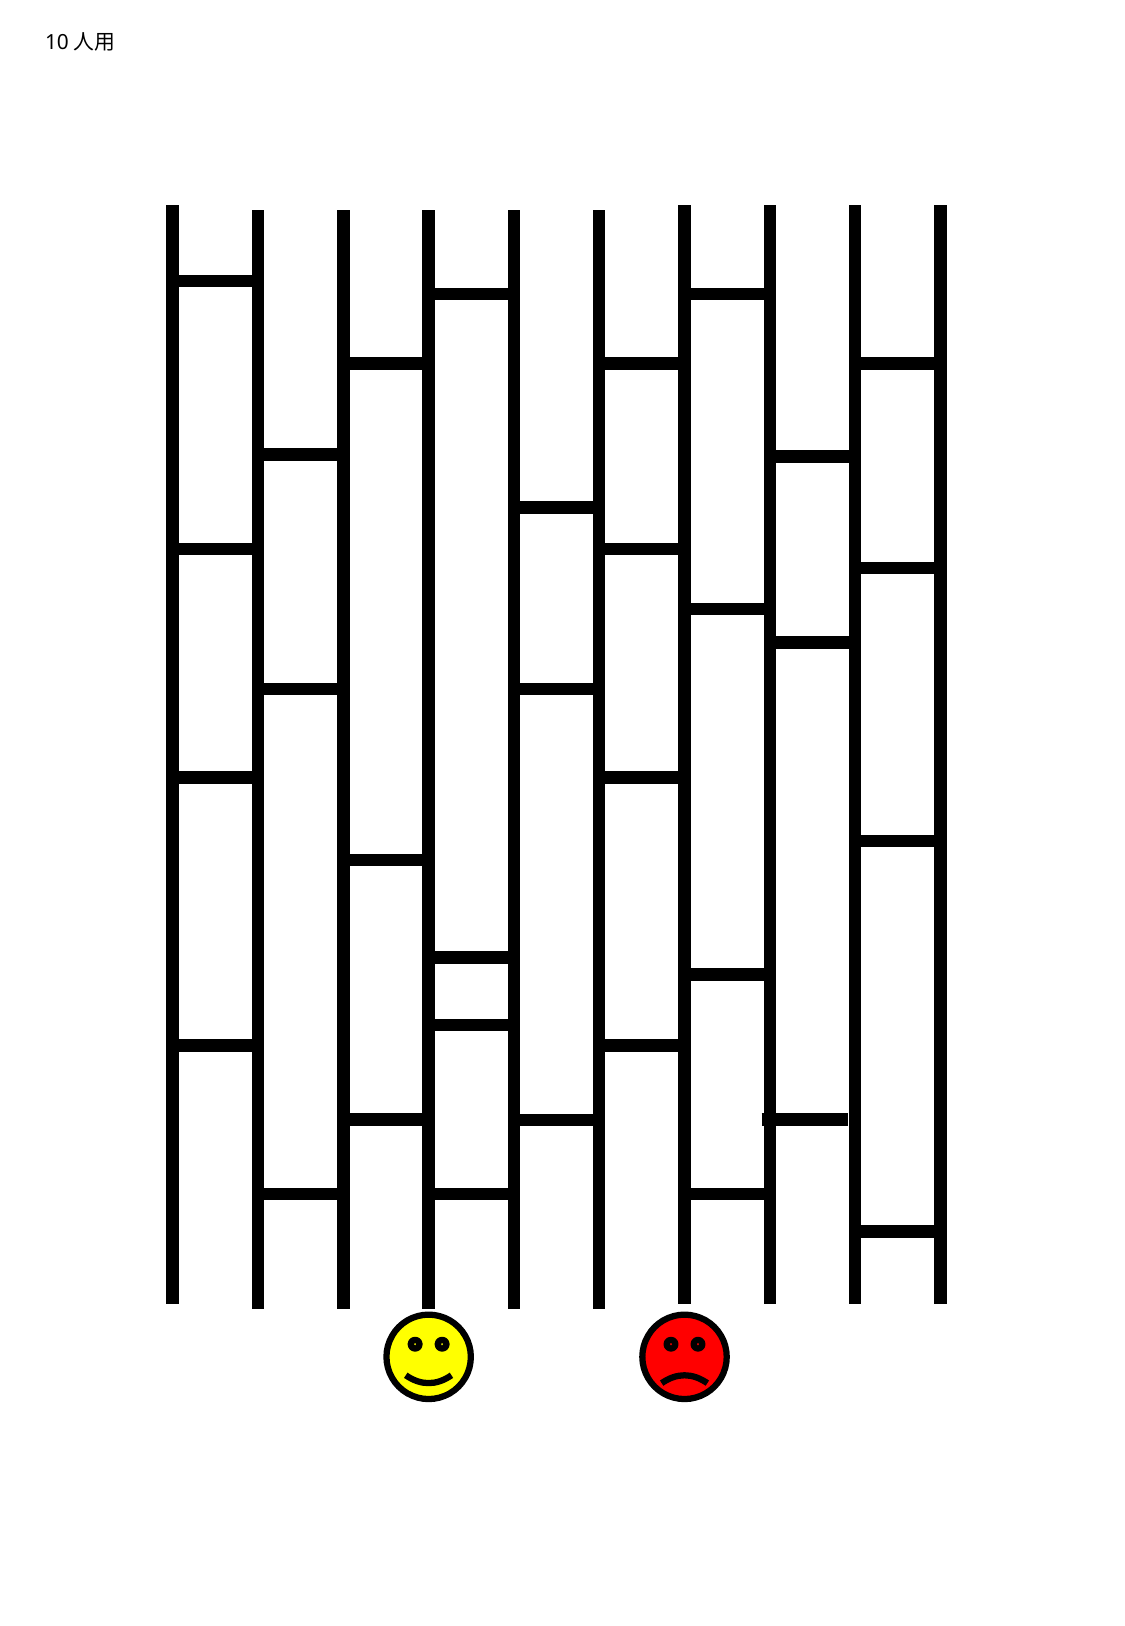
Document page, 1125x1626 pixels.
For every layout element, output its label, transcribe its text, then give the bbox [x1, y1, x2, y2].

text_box [640, 1312, 729, 1402]
text_box 10人用 [30, 21, 130, 61]
text_box [384, 1312, 473, 1402]
